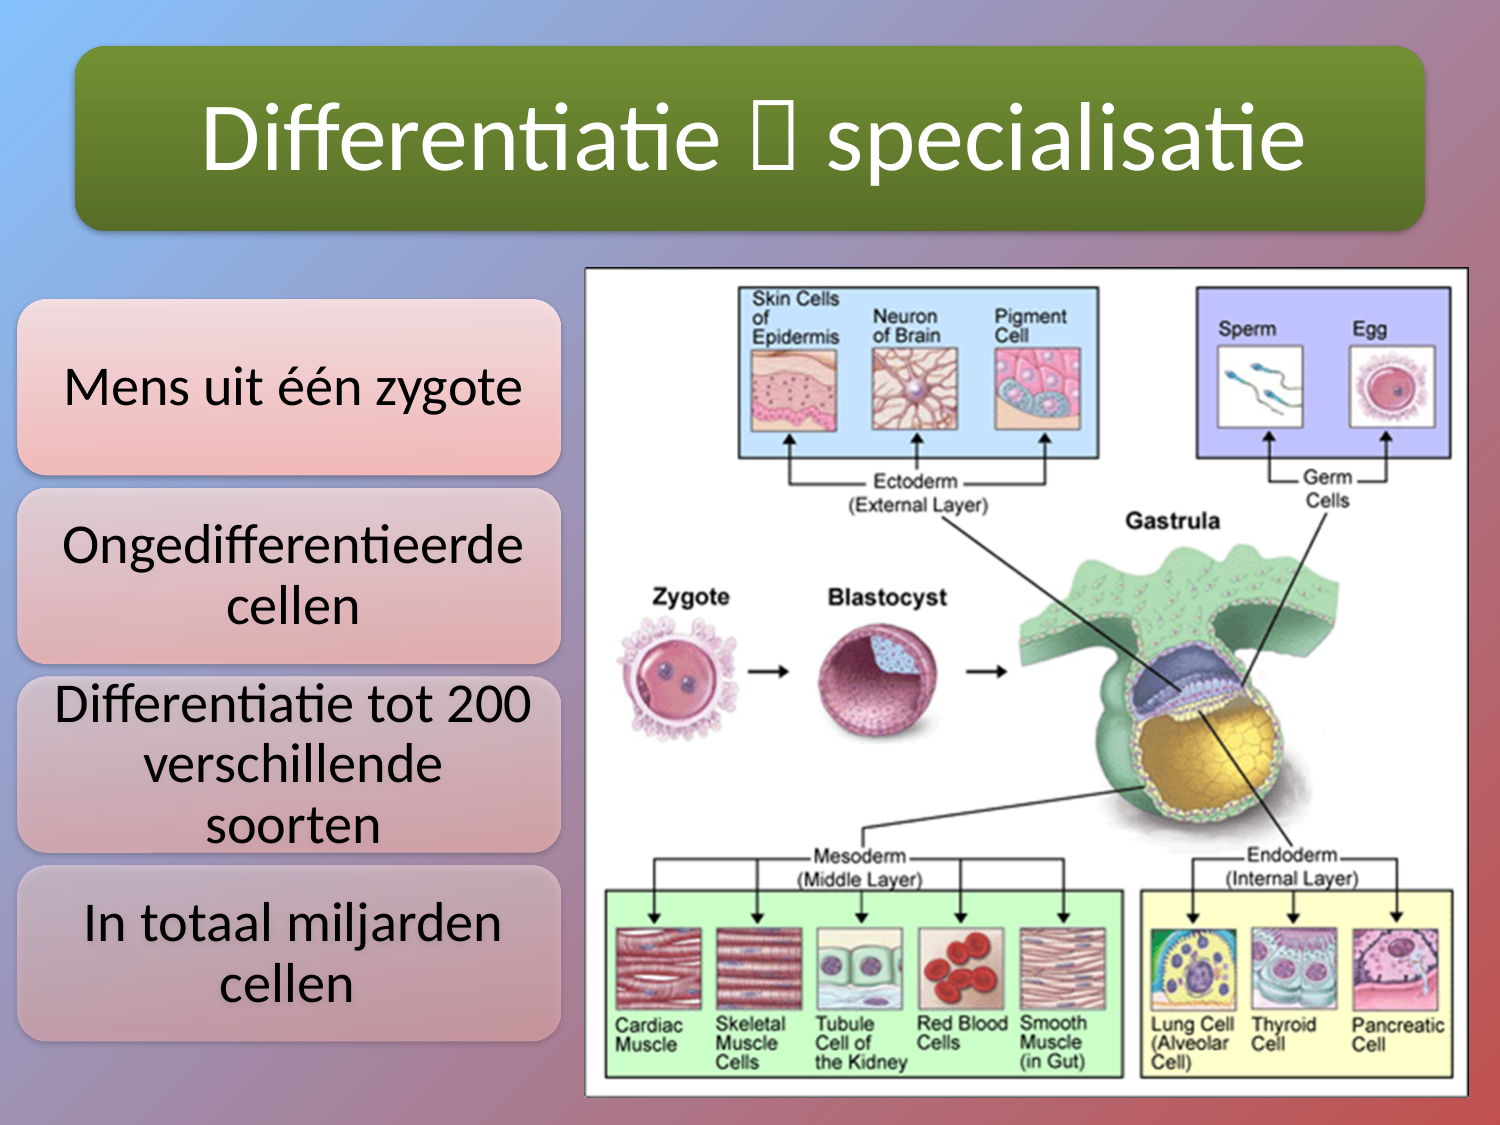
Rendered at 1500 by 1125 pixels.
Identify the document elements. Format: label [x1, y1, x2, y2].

picture [584, 266, 1469, 1098]
list [17, 262, 562, 1079]
text_box [74, 44, 1426, 233]
